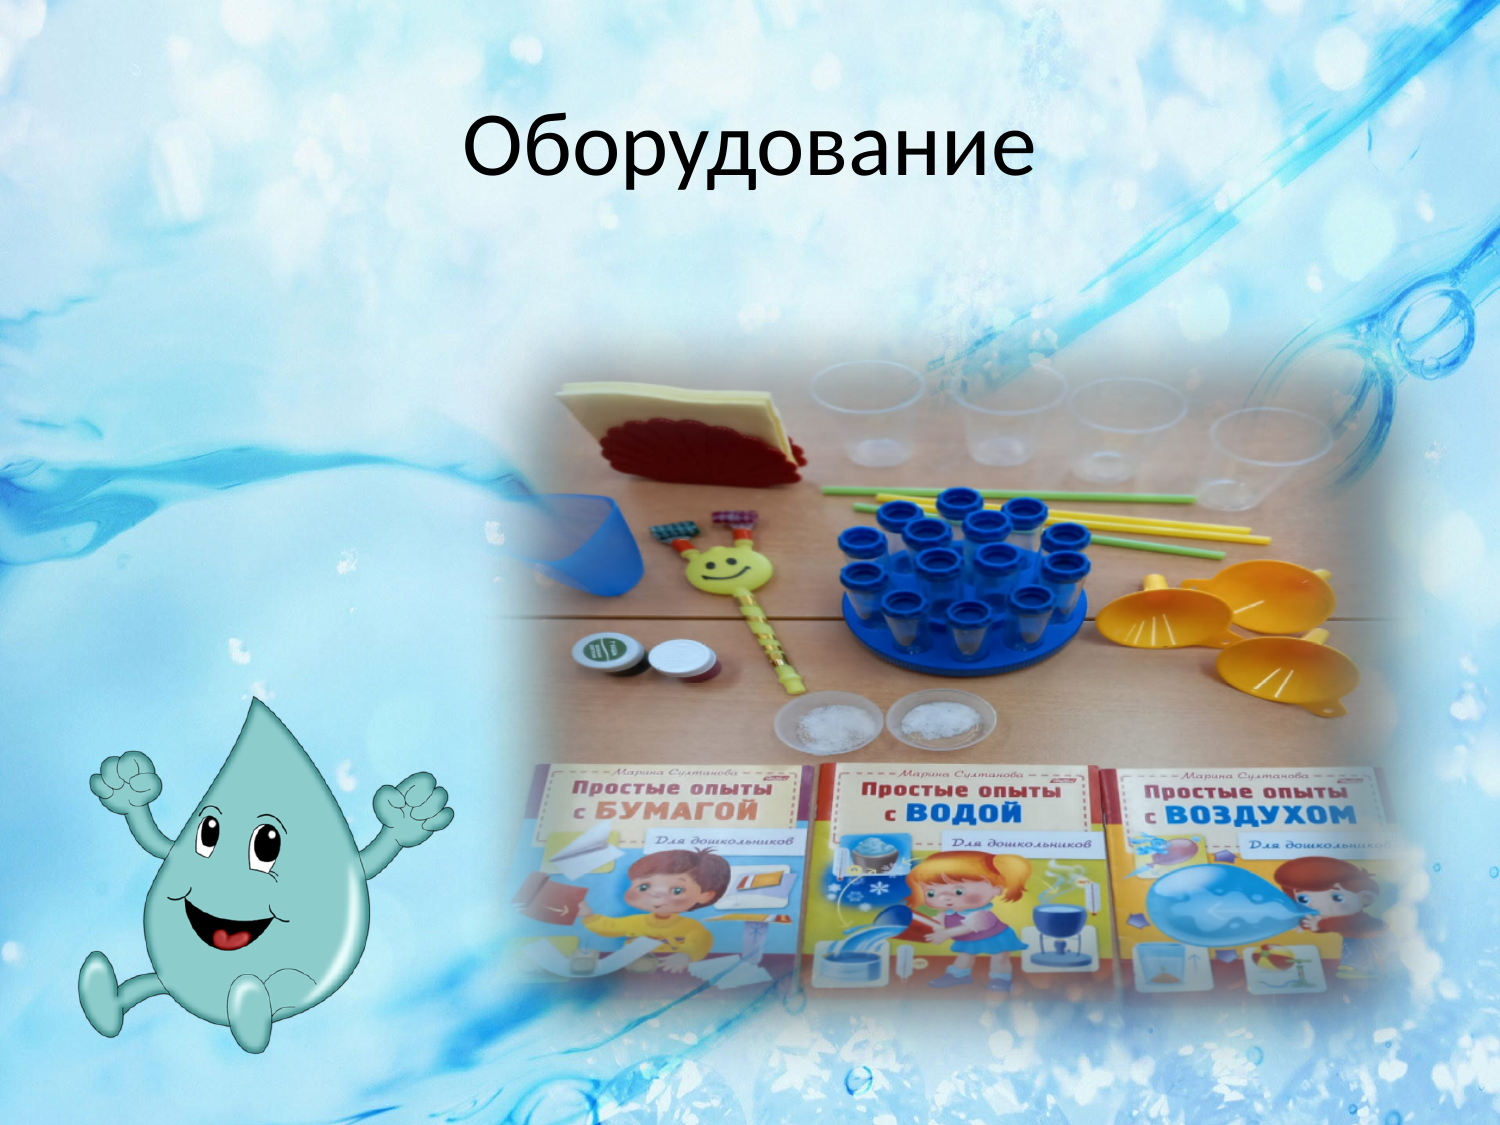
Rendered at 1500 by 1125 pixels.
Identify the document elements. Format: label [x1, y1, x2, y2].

list [470, 301, 1425, 1045]
picture [0, 0, 1500, 1125]
